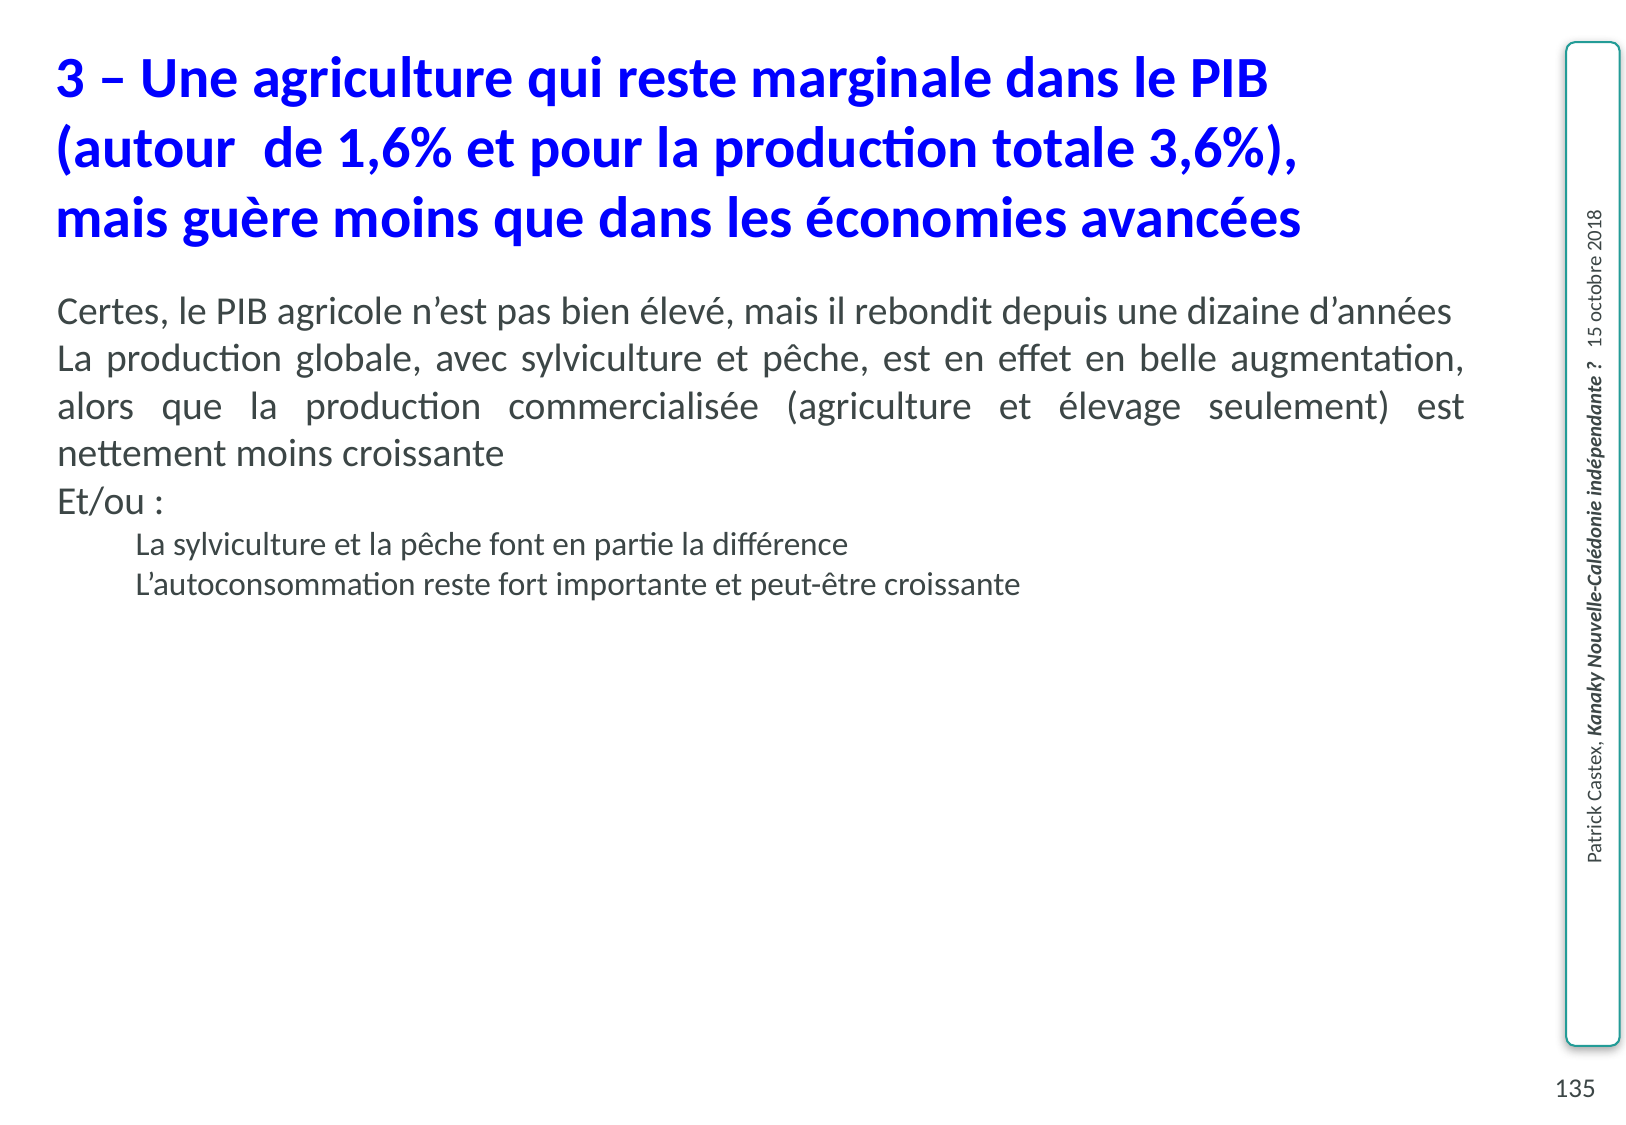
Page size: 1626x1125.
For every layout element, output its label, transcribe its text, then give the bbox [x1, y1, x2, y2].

list Certes, le PIB agricole n’est pas bien élevé, mais il rebondit depuis une dizaine d’années La production globale, avec sylviculture et pêche, est en effet en belle augmentation, alors que la production commercialisée (agriculture et élevage seulement) est nettement moins croissante Et/ou : La sylviculture et la pêche font en partie la différence L’autoconsommation reste fort importante et peut-être croissante [42, 229, 1482, 1096]
title 3 – Une agriculture qui reste marginale dans le PIB (autour de 1,6% et pour la production totale 3,6%), mais guère moins que dans les économies avancées [40, 31, 1579, 230]
